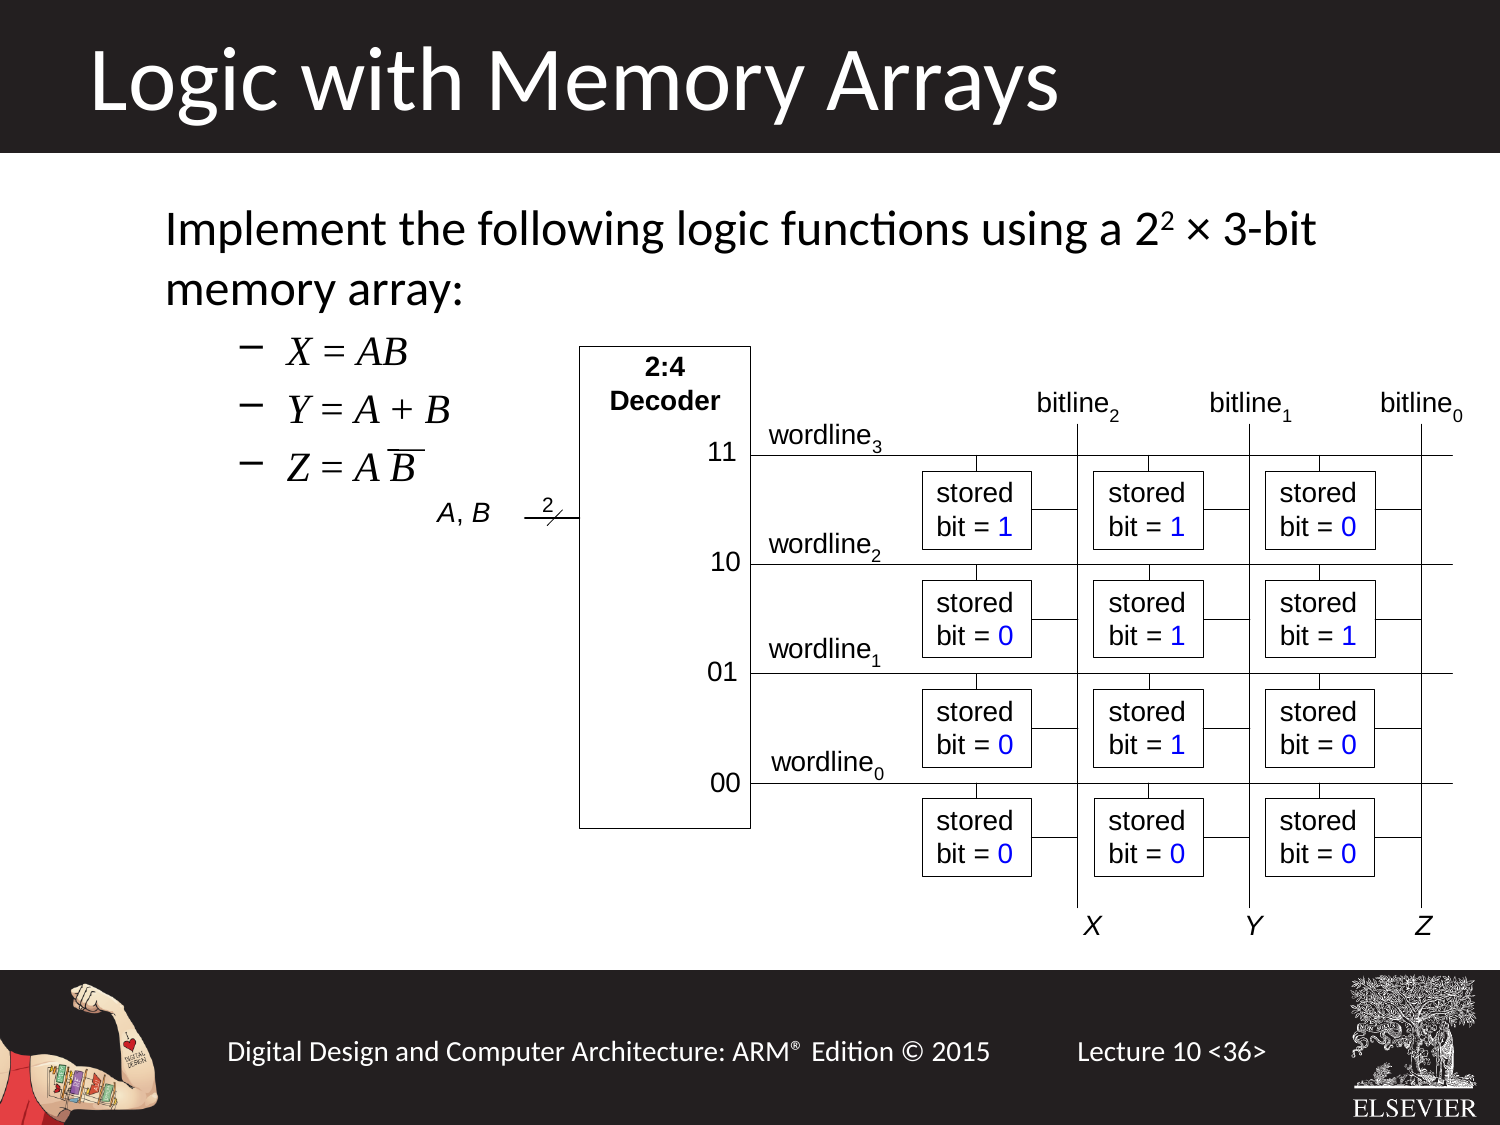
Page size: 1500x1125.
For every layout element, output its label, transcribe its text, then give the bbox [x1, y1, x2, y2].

text_box Logic with Memory Arrays [75, 11, 1375, 136]
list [399, 341, 1488, 951]
picture [1350, 974, 1477, 1117]
text_box [112, 200, 1438, 1050]
picture [0, 979, 163, 1125]
text_box Implement the following logic functions using a 22 × 3-bit memory array: X = AB Y = A + B Z = A B [150, 187, 1475, 1038]
